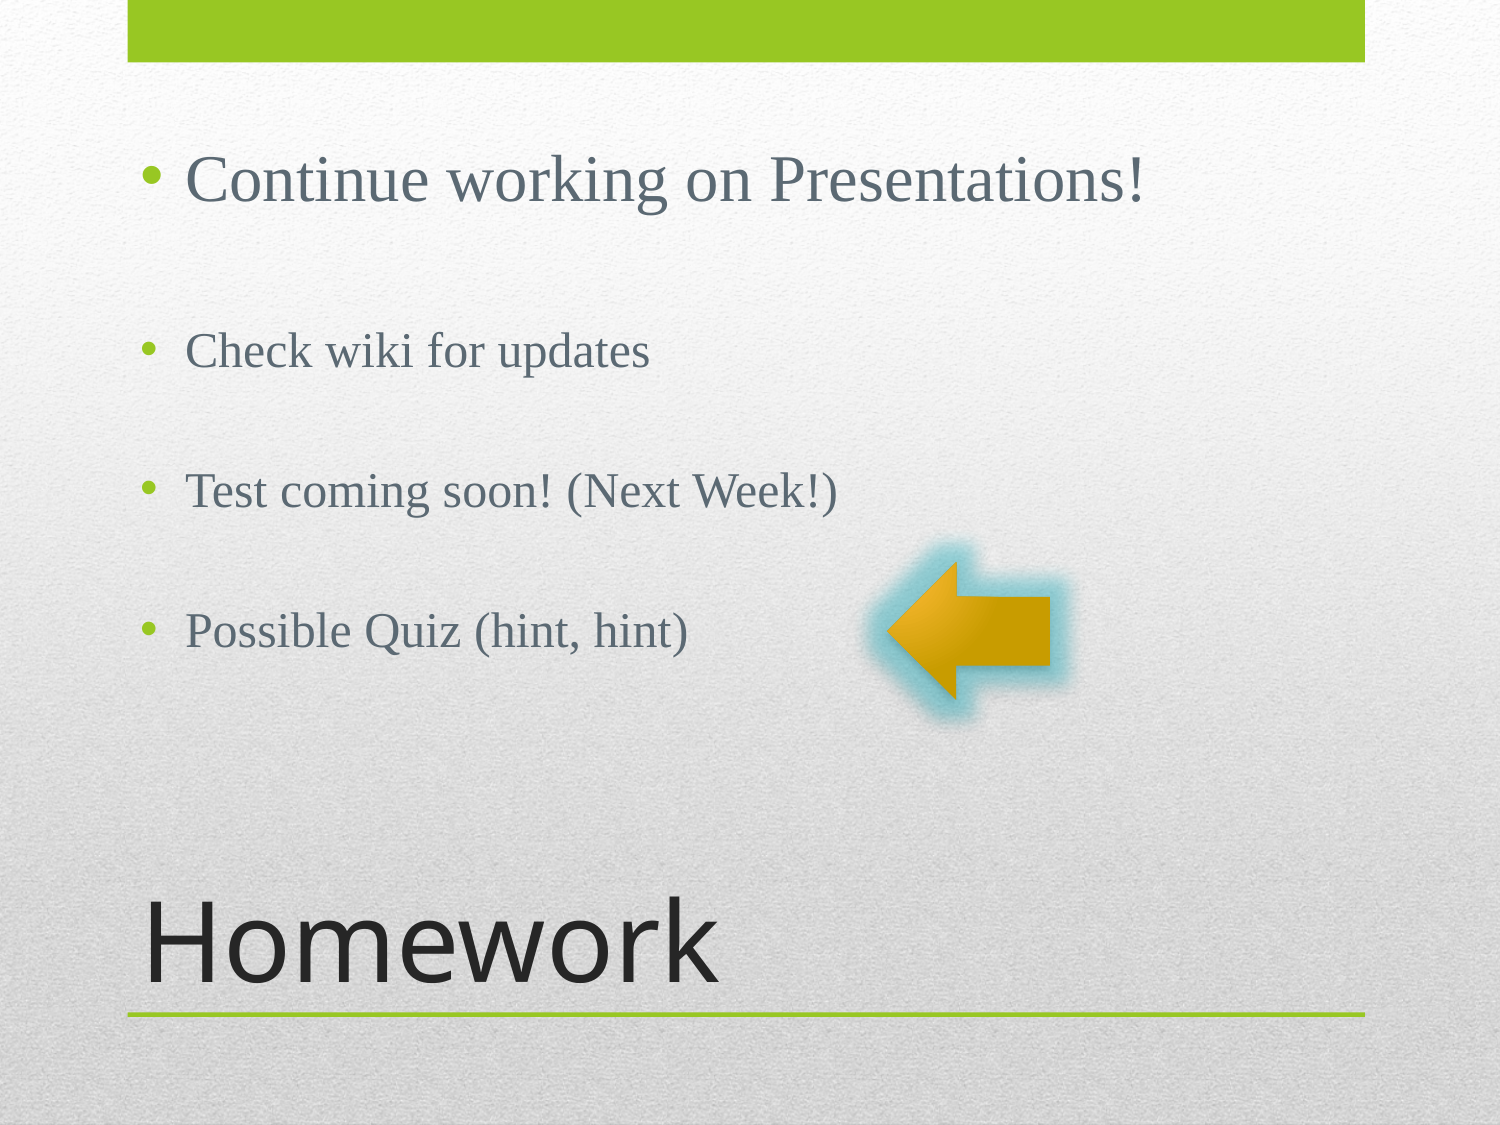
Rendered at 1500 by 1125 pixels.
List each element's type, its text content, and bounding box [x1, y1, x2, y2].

text_box [887, 562, 1050, 700]
list Continue working on Presentations! Check wiki for updates Test coming soon! (Next Week!) Possible Quiz (hint, hint) [125, 112, 1363, 750]
title Homework [125, 750, 1238, 1013]
